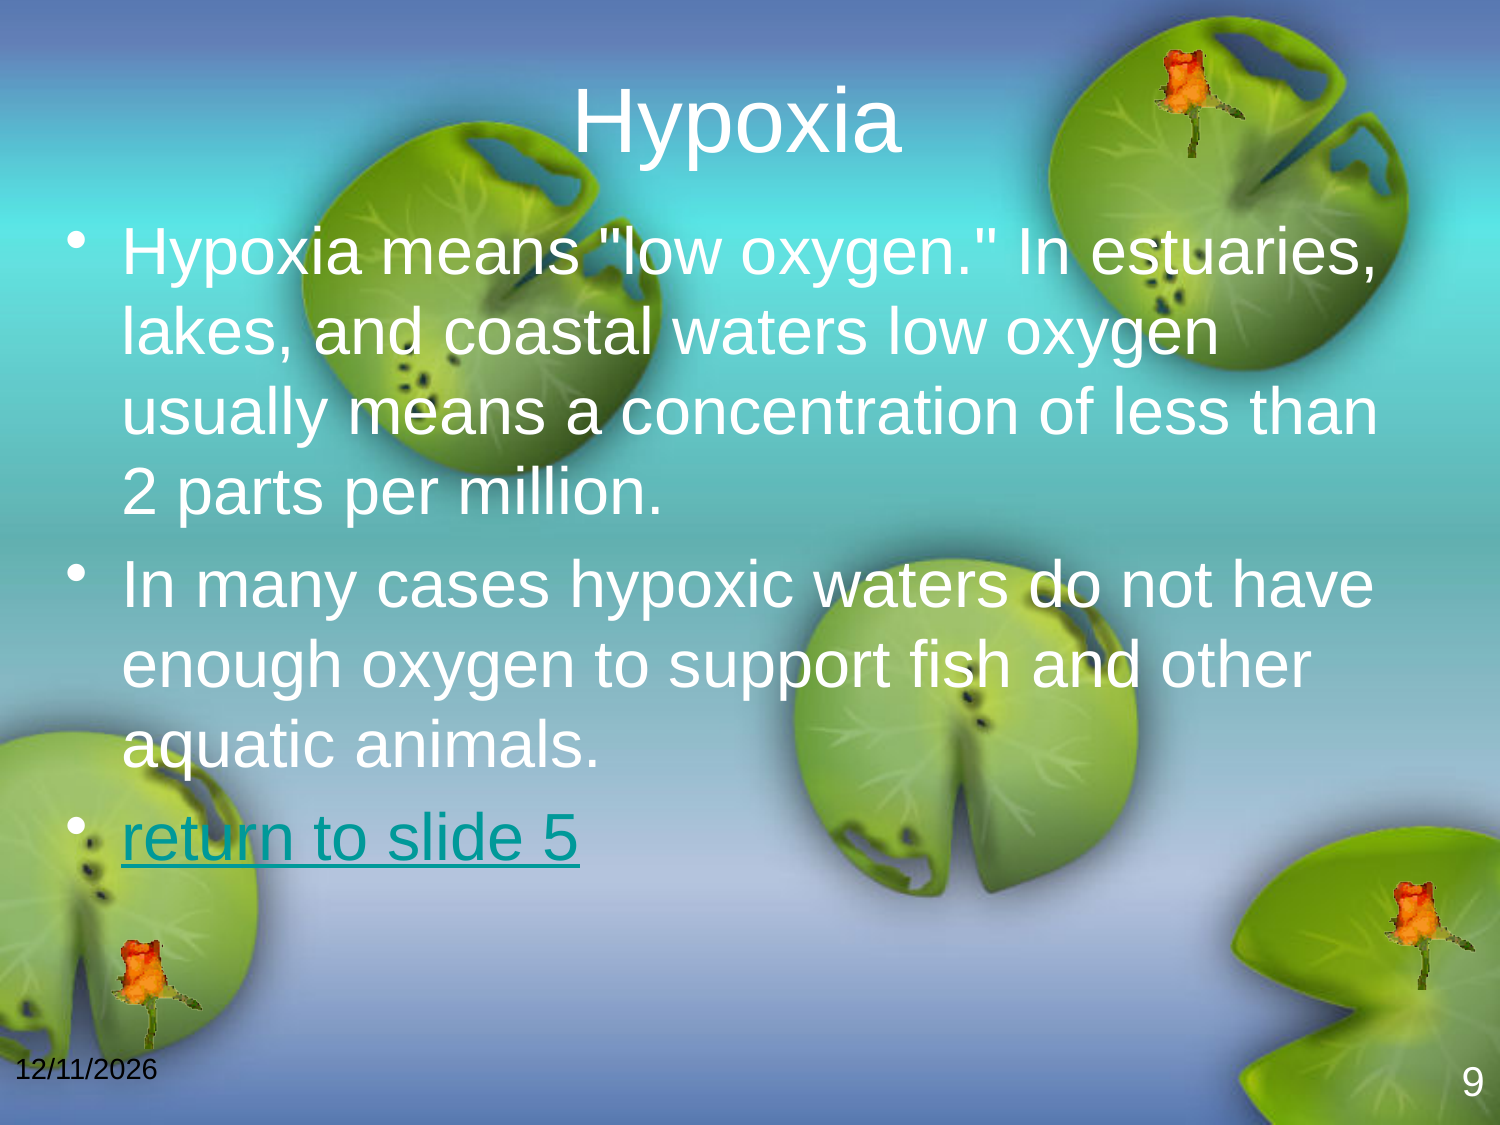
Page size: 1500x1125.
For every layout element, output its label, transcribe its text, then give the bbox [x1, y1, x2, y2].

list Hypoxia means "low oxygen." In estuaries, lakes, and coastal waters low oxygen usually means a concentration of less than 2 parts per million. In many cases hypoxic waters do not have enough oxygen to support fish and other aquatic animals. return to slide 5 [49, 199, 1426, 943]
picture [0, 0, 1500, 1125]
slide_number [0, 1042, 350, 1103]
slide_number 9 [1149, 1046, 1500, 1125]
title Hypoxia [49, 44, 1426, 188]
